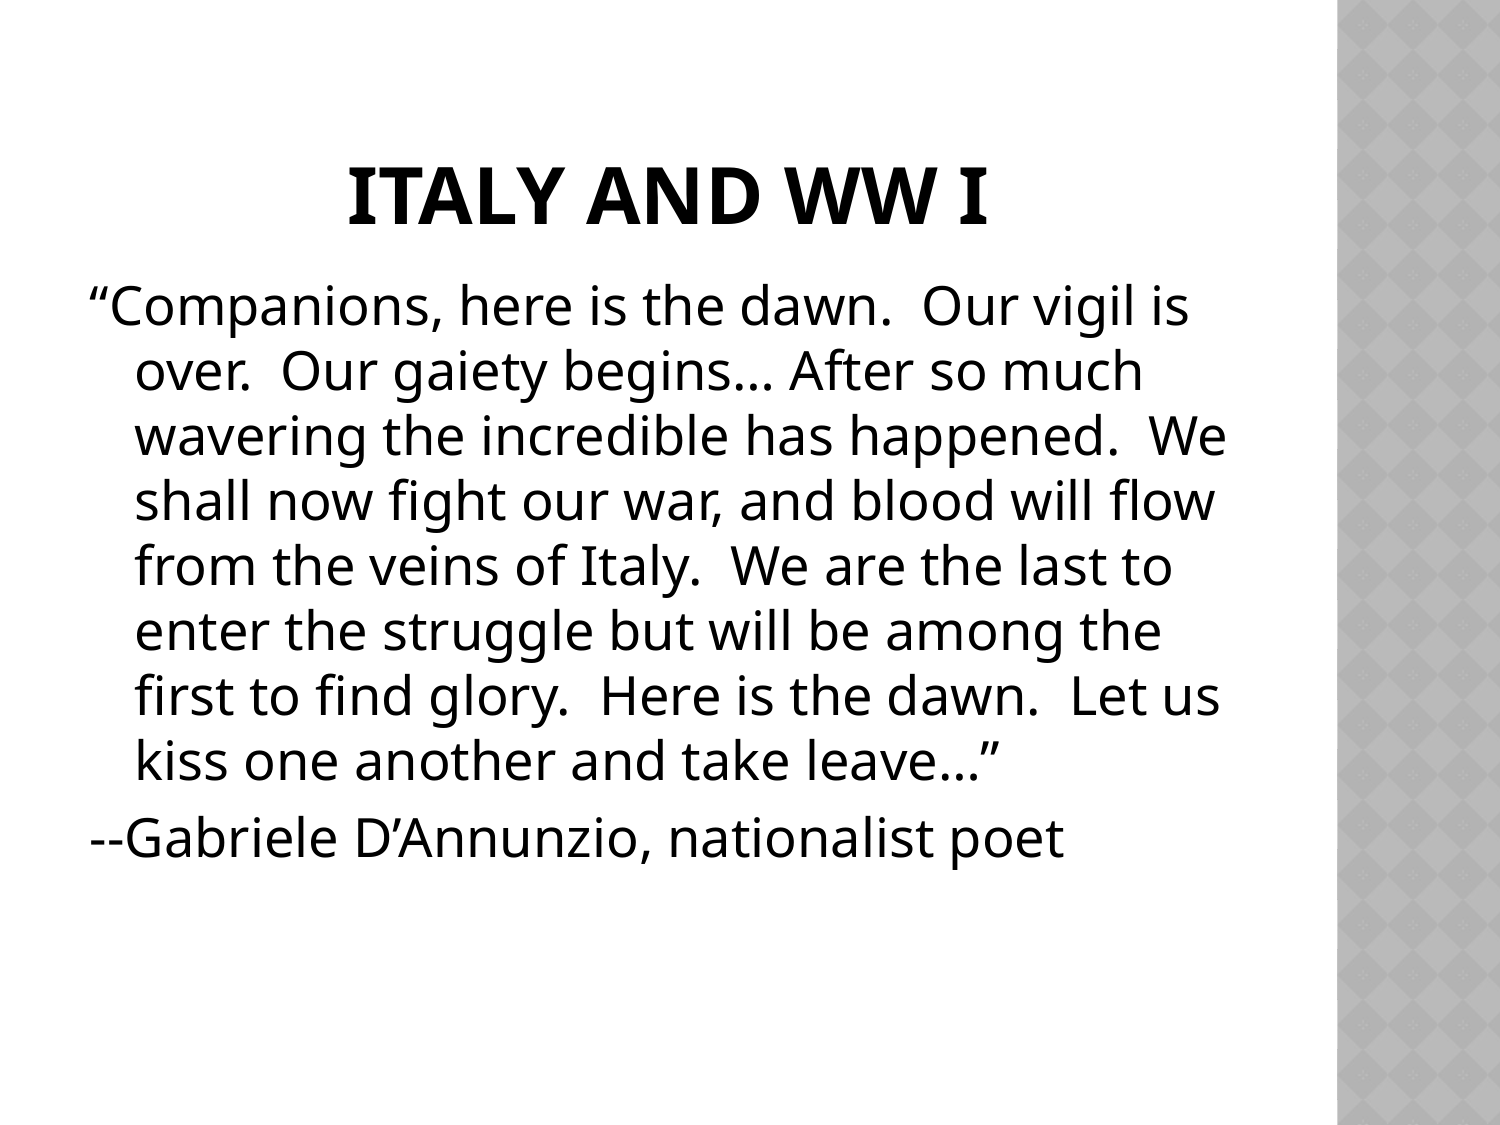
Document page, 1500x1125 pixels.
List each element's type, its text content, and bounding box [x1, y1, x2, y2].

title Italy and ww i [75, 52, 1263, 240]
list “Companions, here is the dawn. Our vigil is over. Our gaiety begins… After so much wavering the incredible has happened. We shall now fight our war, and blood will flow from the veins of Italy. We are the last to enter the struggle but will be among the first to find glory. Here is the dawn. Let us kiss one another and take leave…” --Gabriele D’Annunzio, nationalist poet [75, 264, 1263, 1059]
